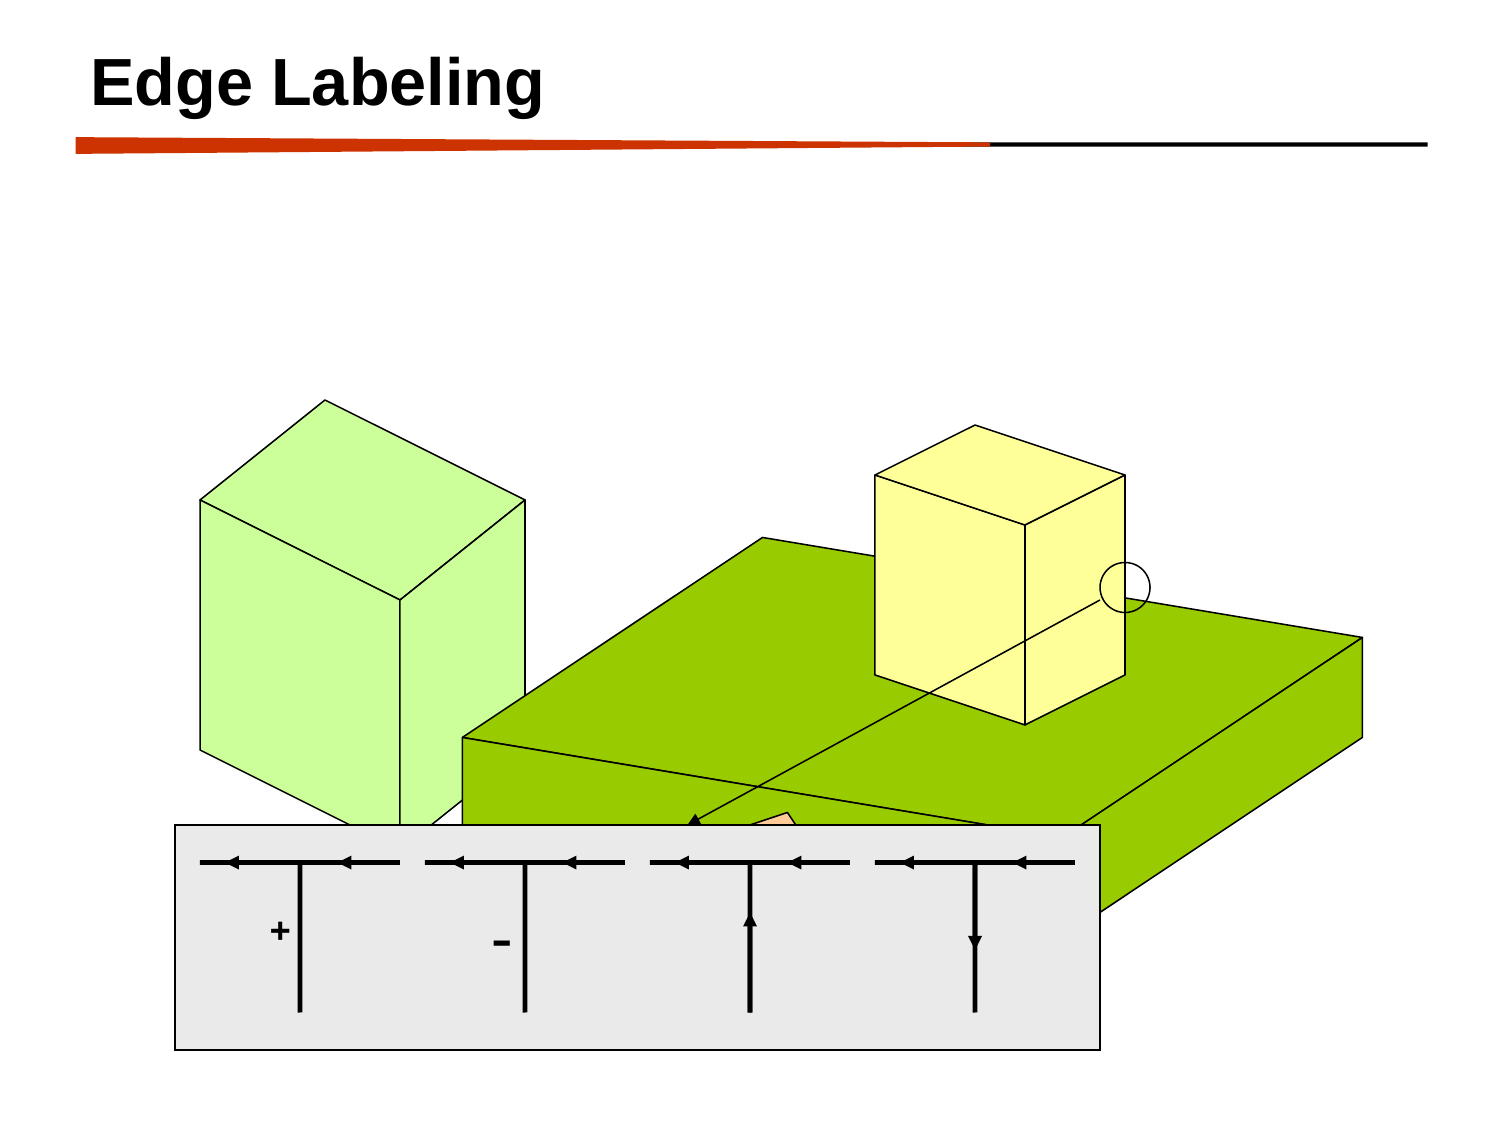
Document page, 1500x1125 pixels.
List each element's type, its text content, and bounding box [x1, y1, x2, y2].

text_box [199, 399, 1363, 988]
title Edge Labeling [74, 24, 1426, 133]
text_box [174, 562, 1151, 1051]
